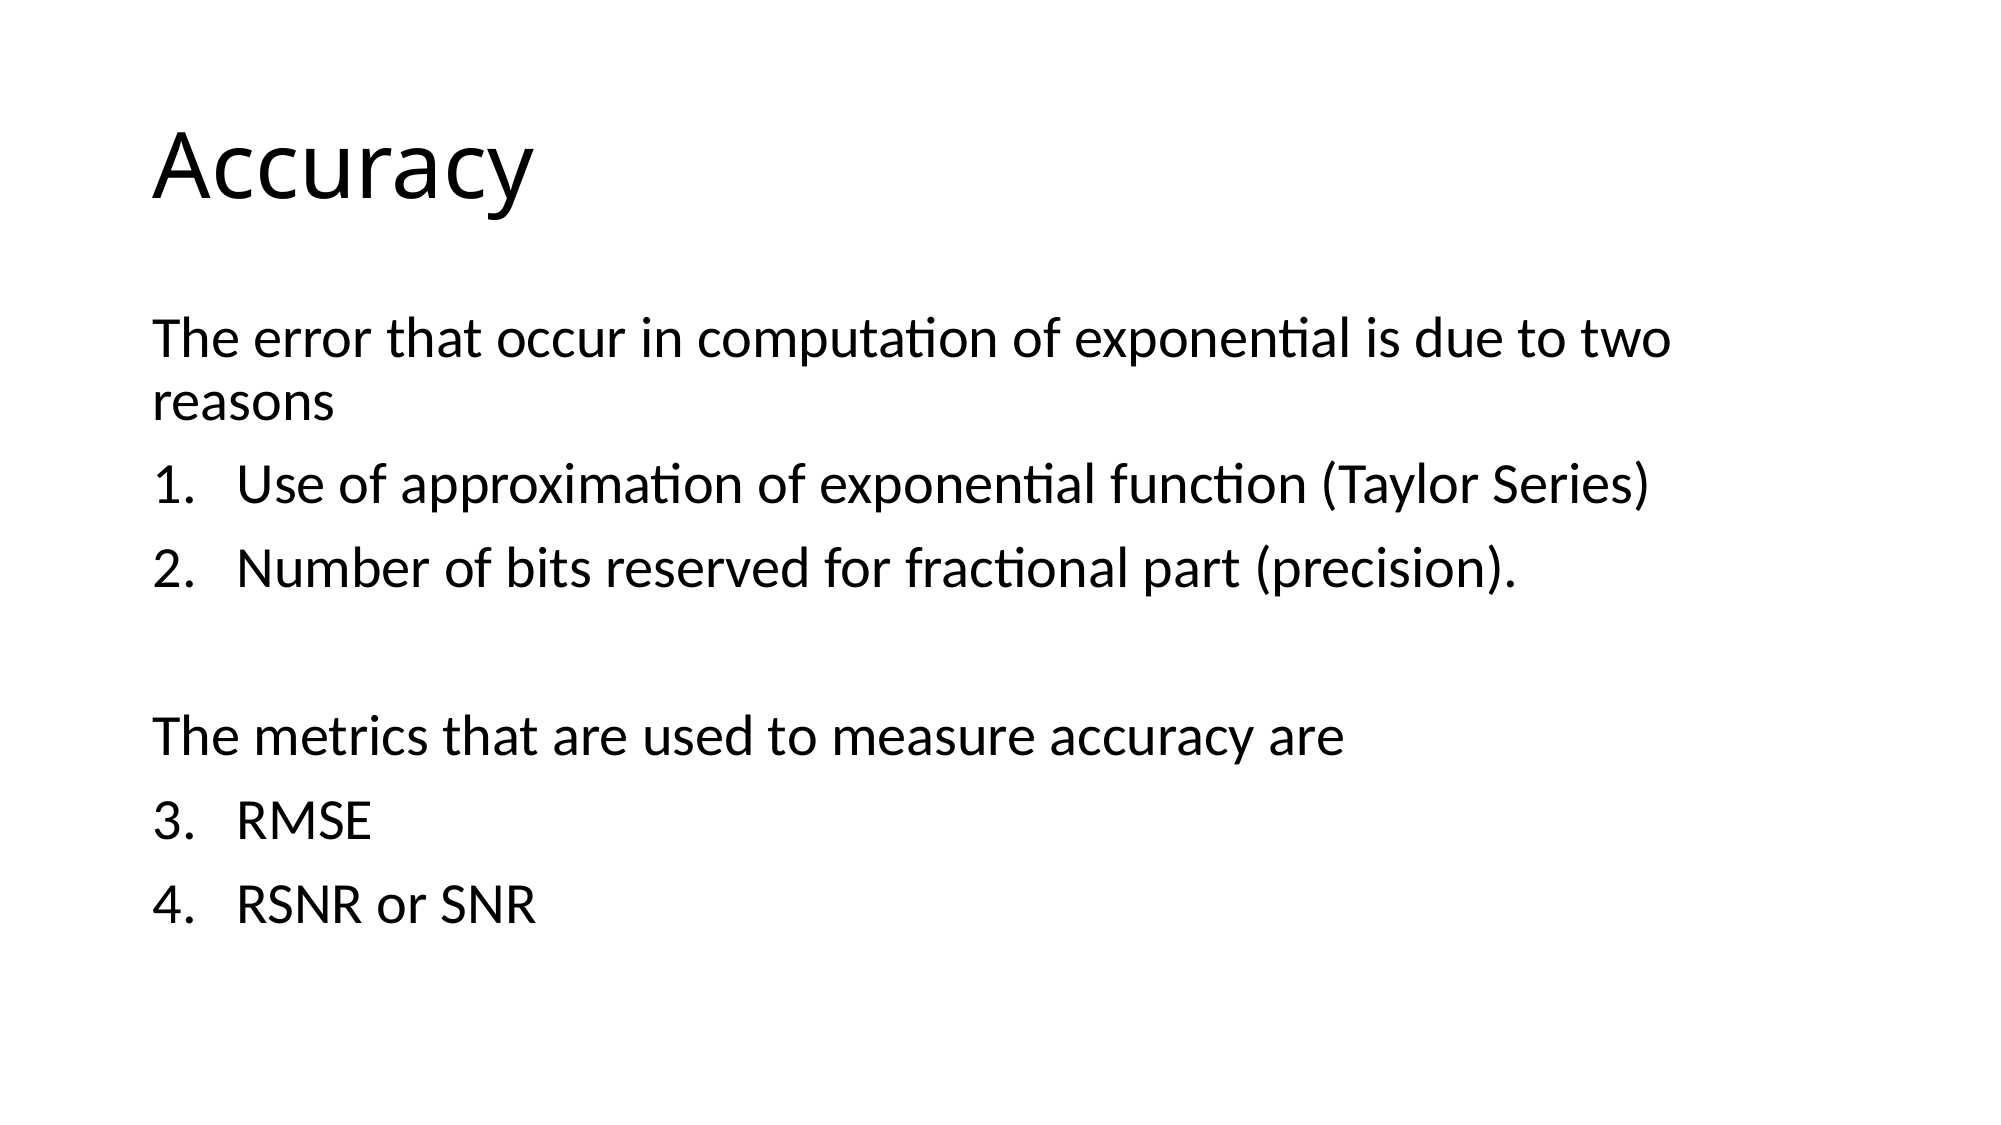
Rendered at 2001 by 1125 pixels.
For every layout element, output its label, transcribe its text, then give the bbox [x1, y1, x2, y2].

title Accuracy [137, 59, 1863, 278]
list The error that occur in computation of exponential is due to two reasons Use of approximation of exponential function (Taylor Series) Number of bits reserved for fractional part (precision). The metrics that are used to measure accuracy are RMSE RSNR or SNR [137, 299, 1863, 1014]
